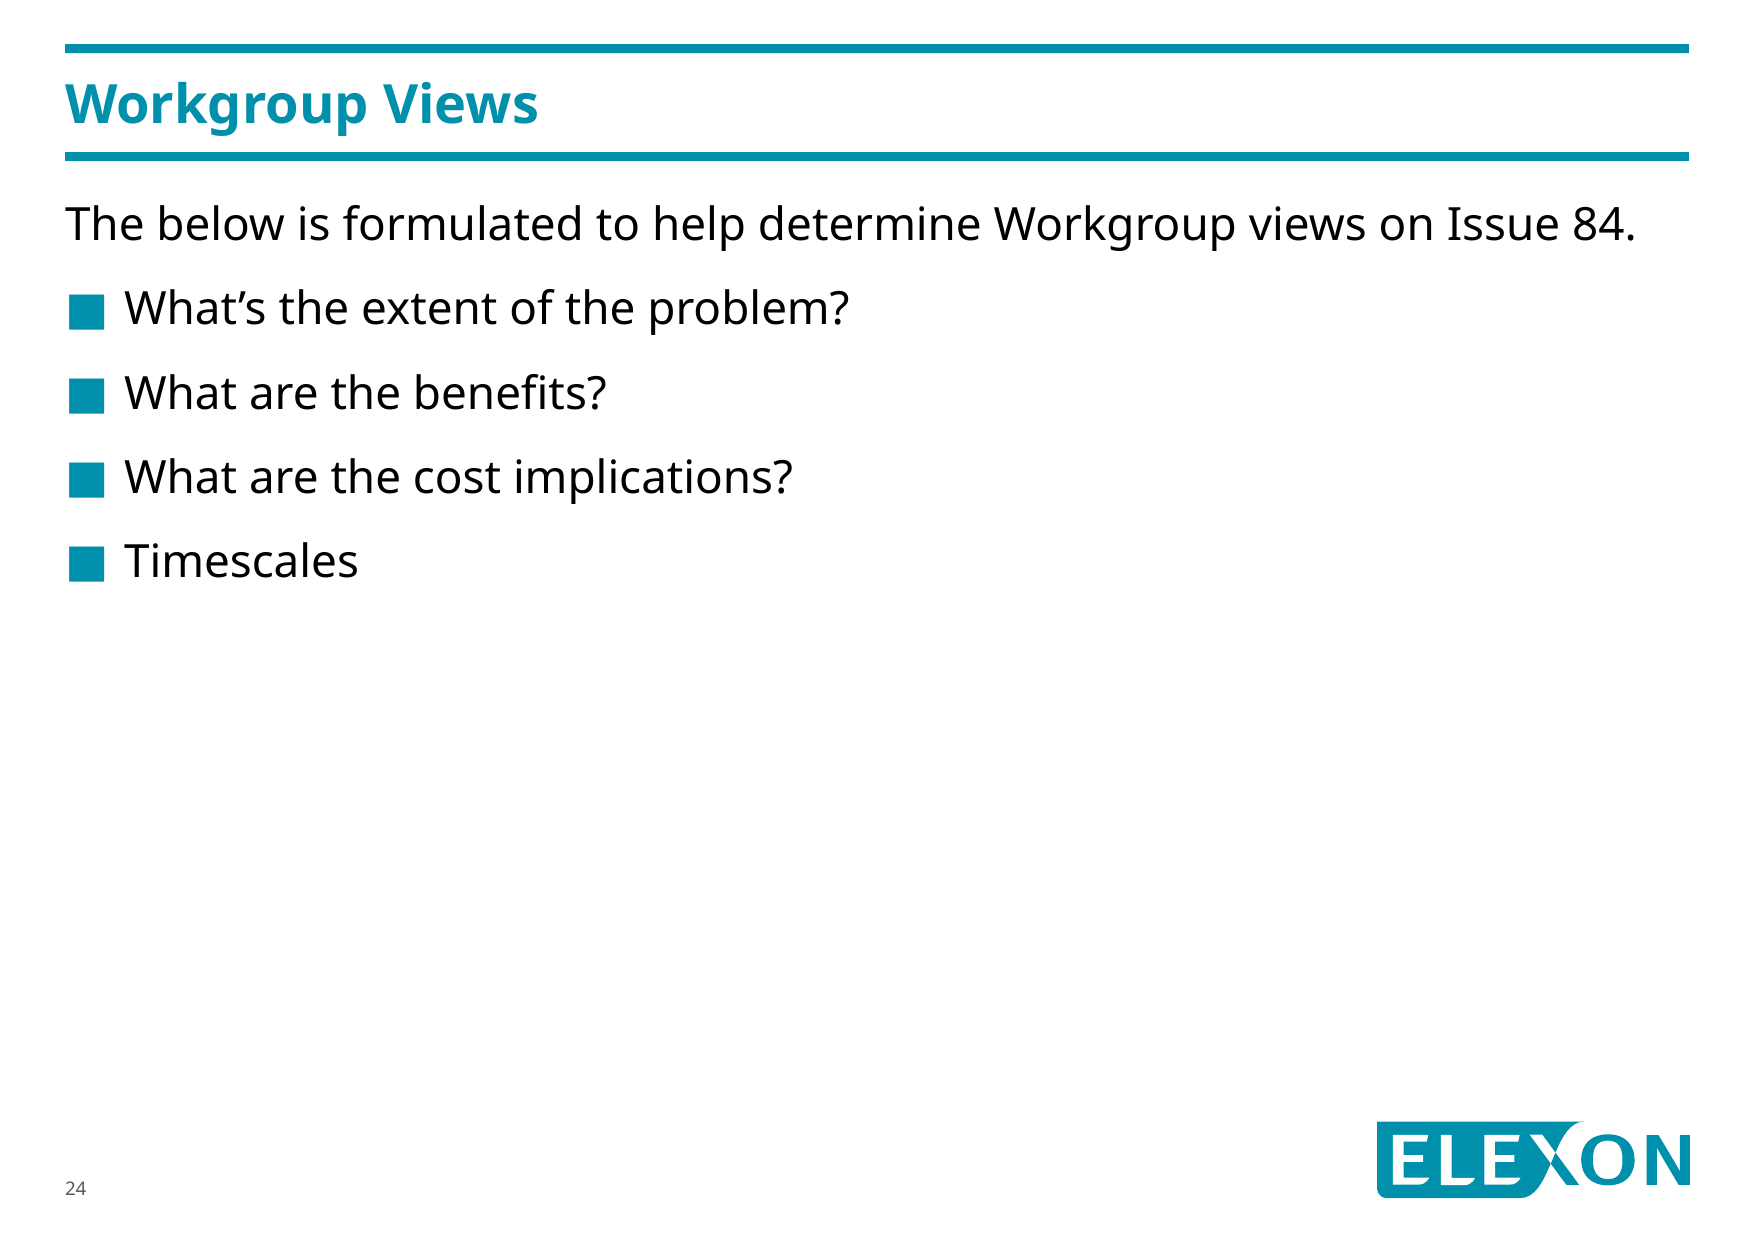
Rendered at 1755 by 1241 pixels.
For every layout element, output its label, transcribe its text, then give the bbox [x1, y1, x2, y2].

list The below is formulated to help determine Workgroup views on Issue 84. What’s the extent of the problem? What are the benefits? What are the cost implications? Timescales [65, 189, 1689, 1099]
title Workgroup Views [65, 69, 1689, 141]
slide_number 24 [65, 1176, 227, 1207]
